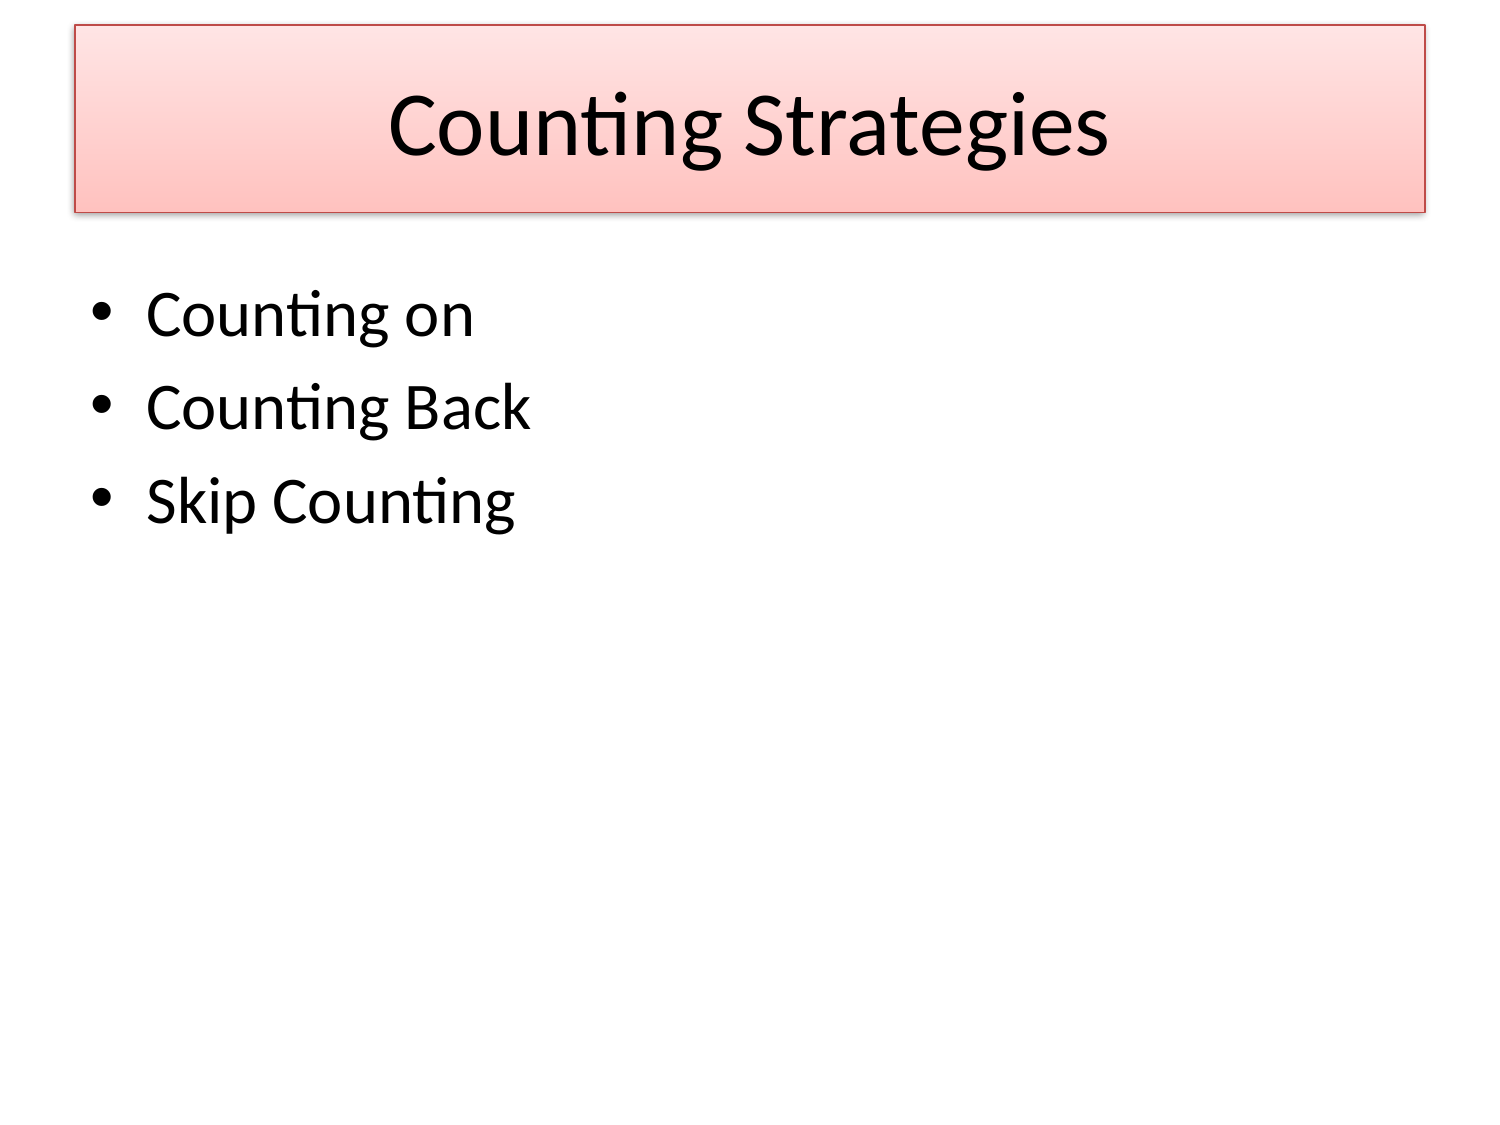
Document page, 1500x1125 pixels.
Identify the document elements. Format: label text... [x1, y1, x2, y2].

list Counting on Counting Back Skip Counting [75, 262, 1425, 1005]
title Counting Strategies [74, 24, 1426, 213]
